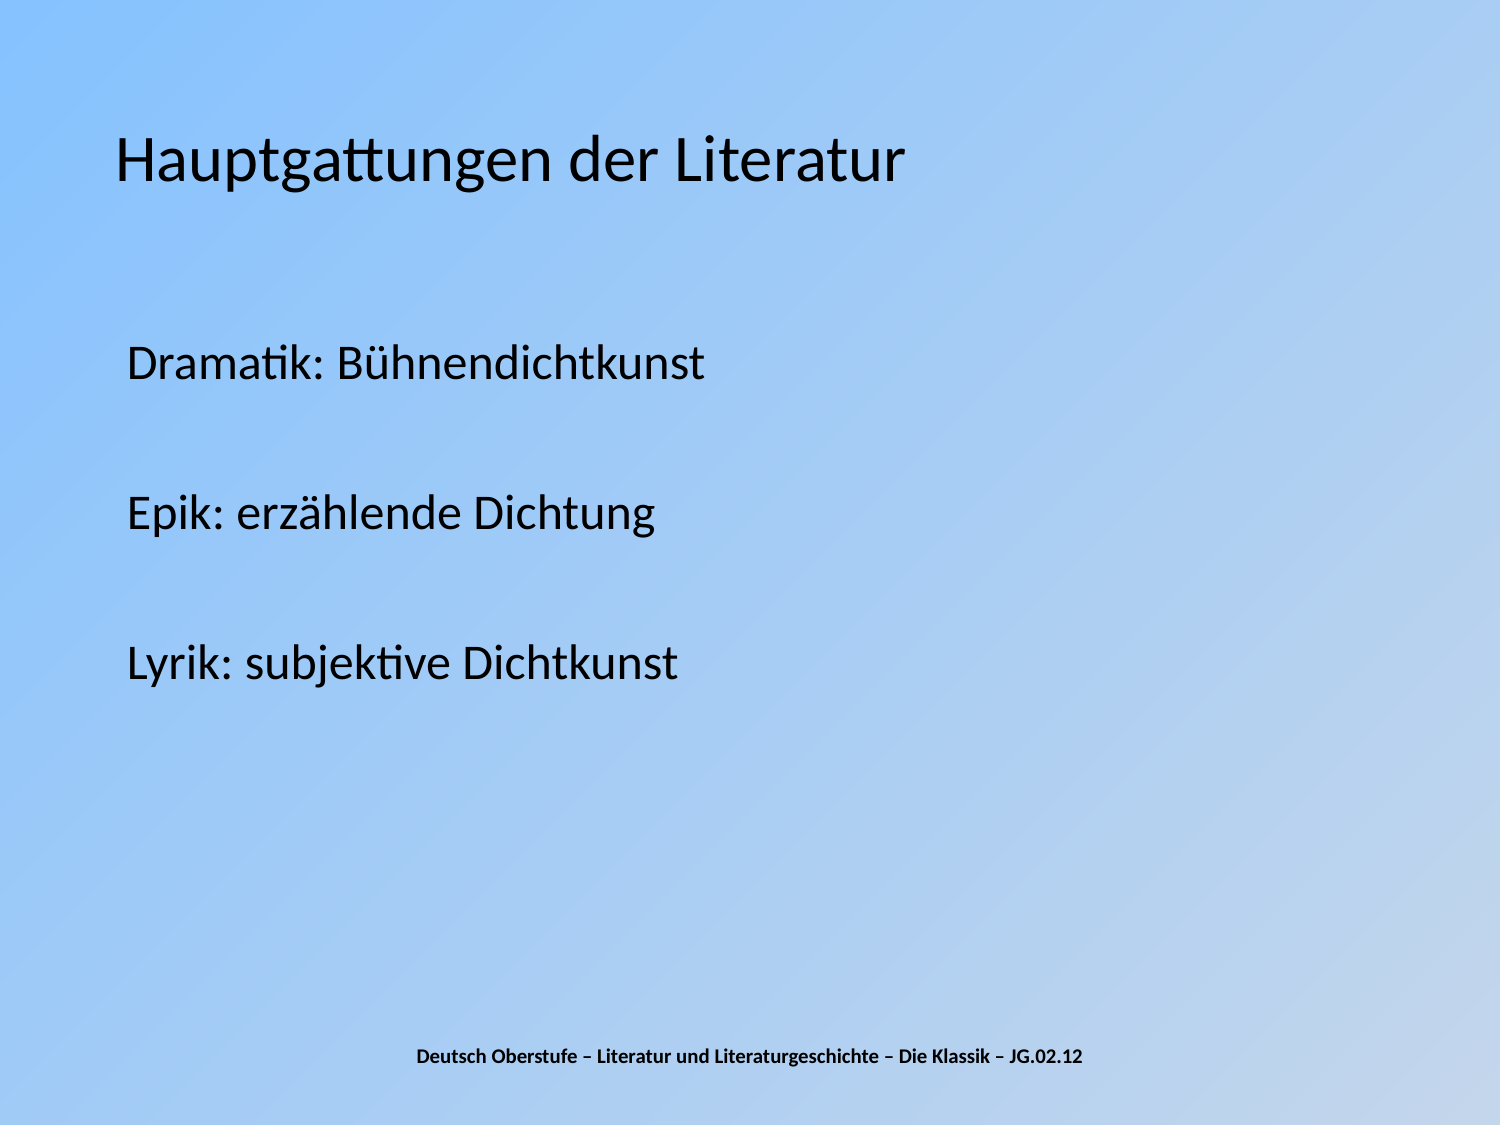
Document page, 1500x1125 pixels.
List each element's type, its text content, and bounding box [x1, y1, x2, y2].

text_box Dramatik: Bühnendichtkunst Epik: erzählende Dichtung Lyrik: subjektive Dichtkunst [112, 231, 1211, 742]
subtitle Deutsch Oberstufe – Literatur und Literaturgeschichte – Die Klassik – JG.02.12 [159, 1035, 1341, 1079]
title Hauptgattungen der Literatur [100, 78, 1069, 232]
